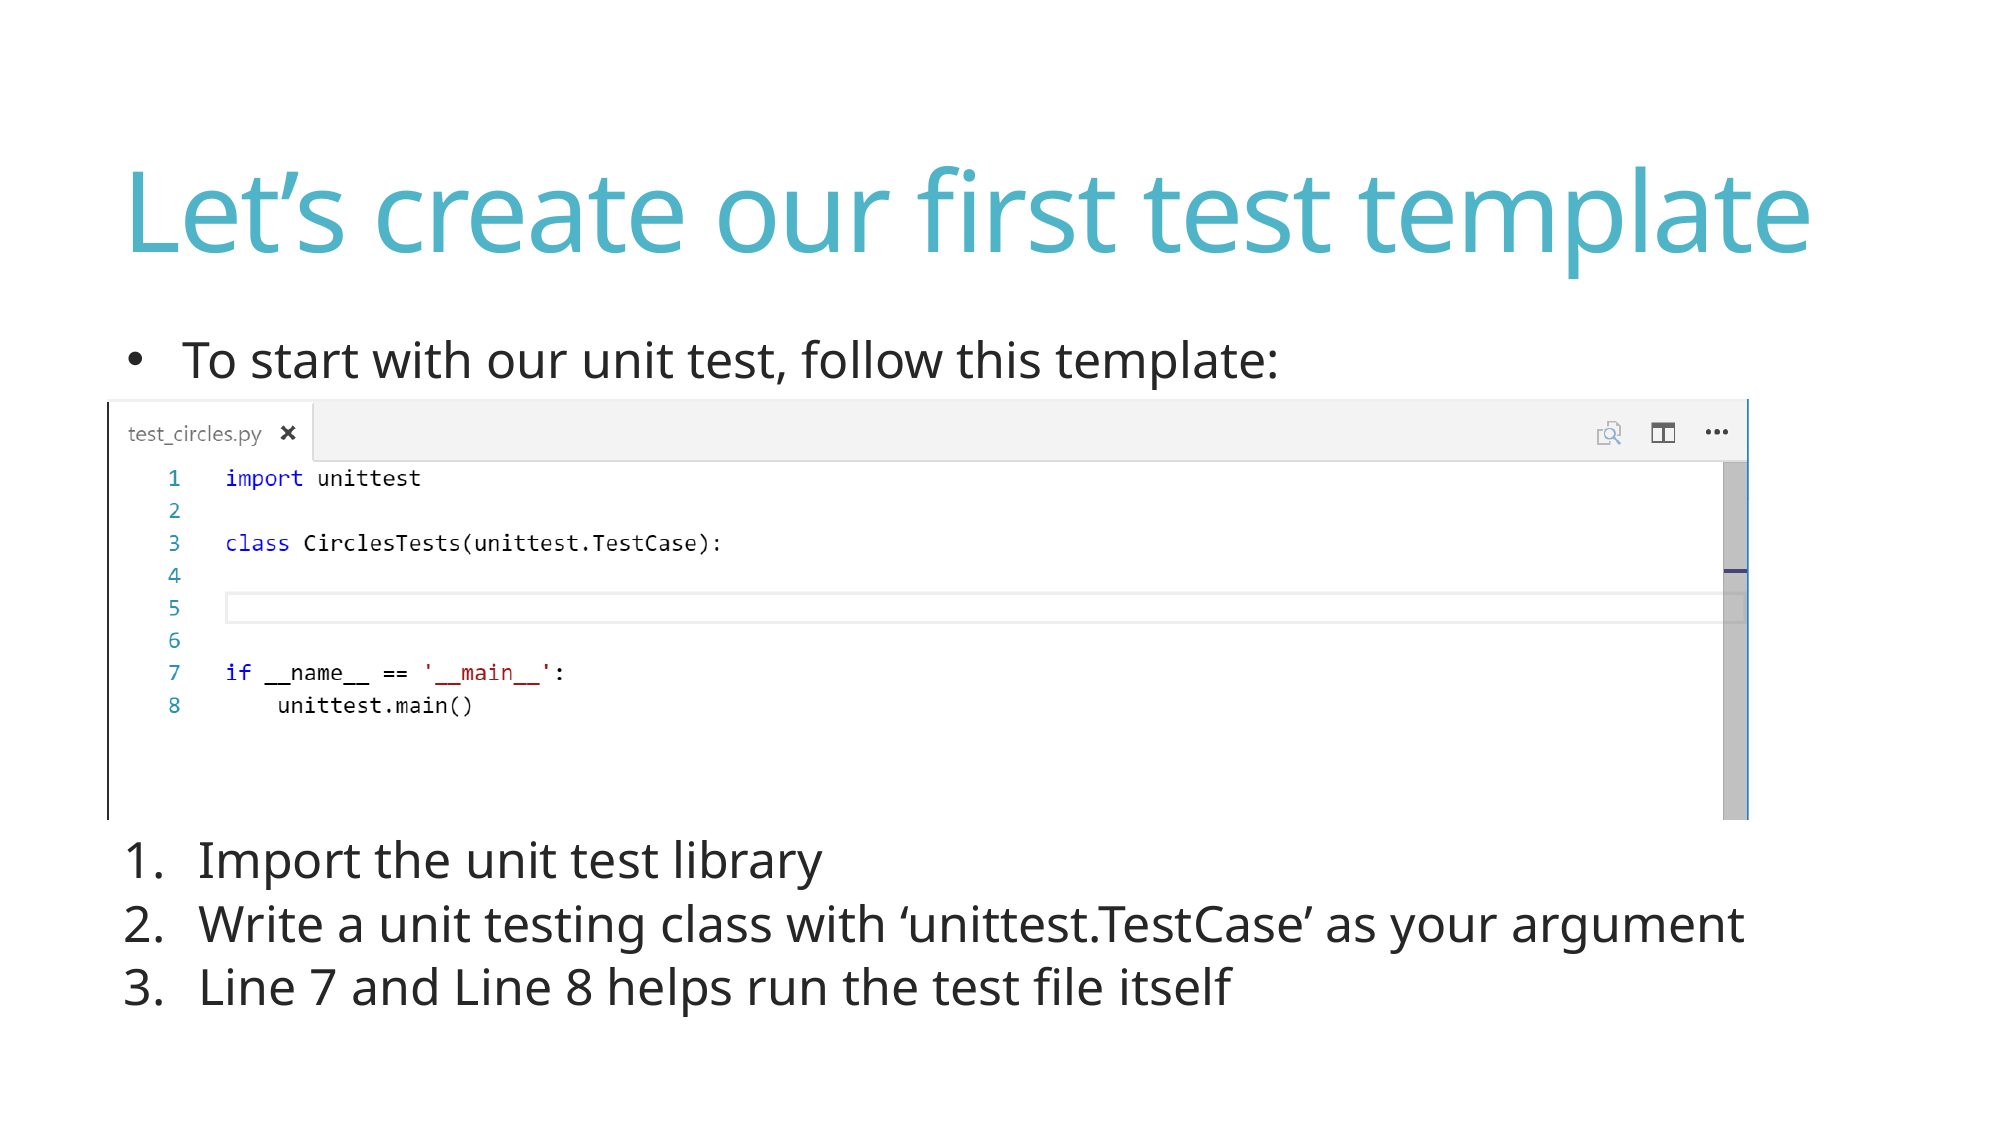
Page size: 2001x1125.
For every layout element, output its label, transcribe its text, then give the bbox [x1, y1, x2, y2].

text_box Import the unit test library Write a unit testing class with ‘unittest.TestCase’ as your argument Line 7 and Line 8 helps run the test file itself [107, 830, 1872, 1057]
title Let’s create our first test template [107, 81, 1875, 354]
list To start with our unit test, follow this template: [111, 329, 1876, 400]
picture [107, 399, 1749, 820]
